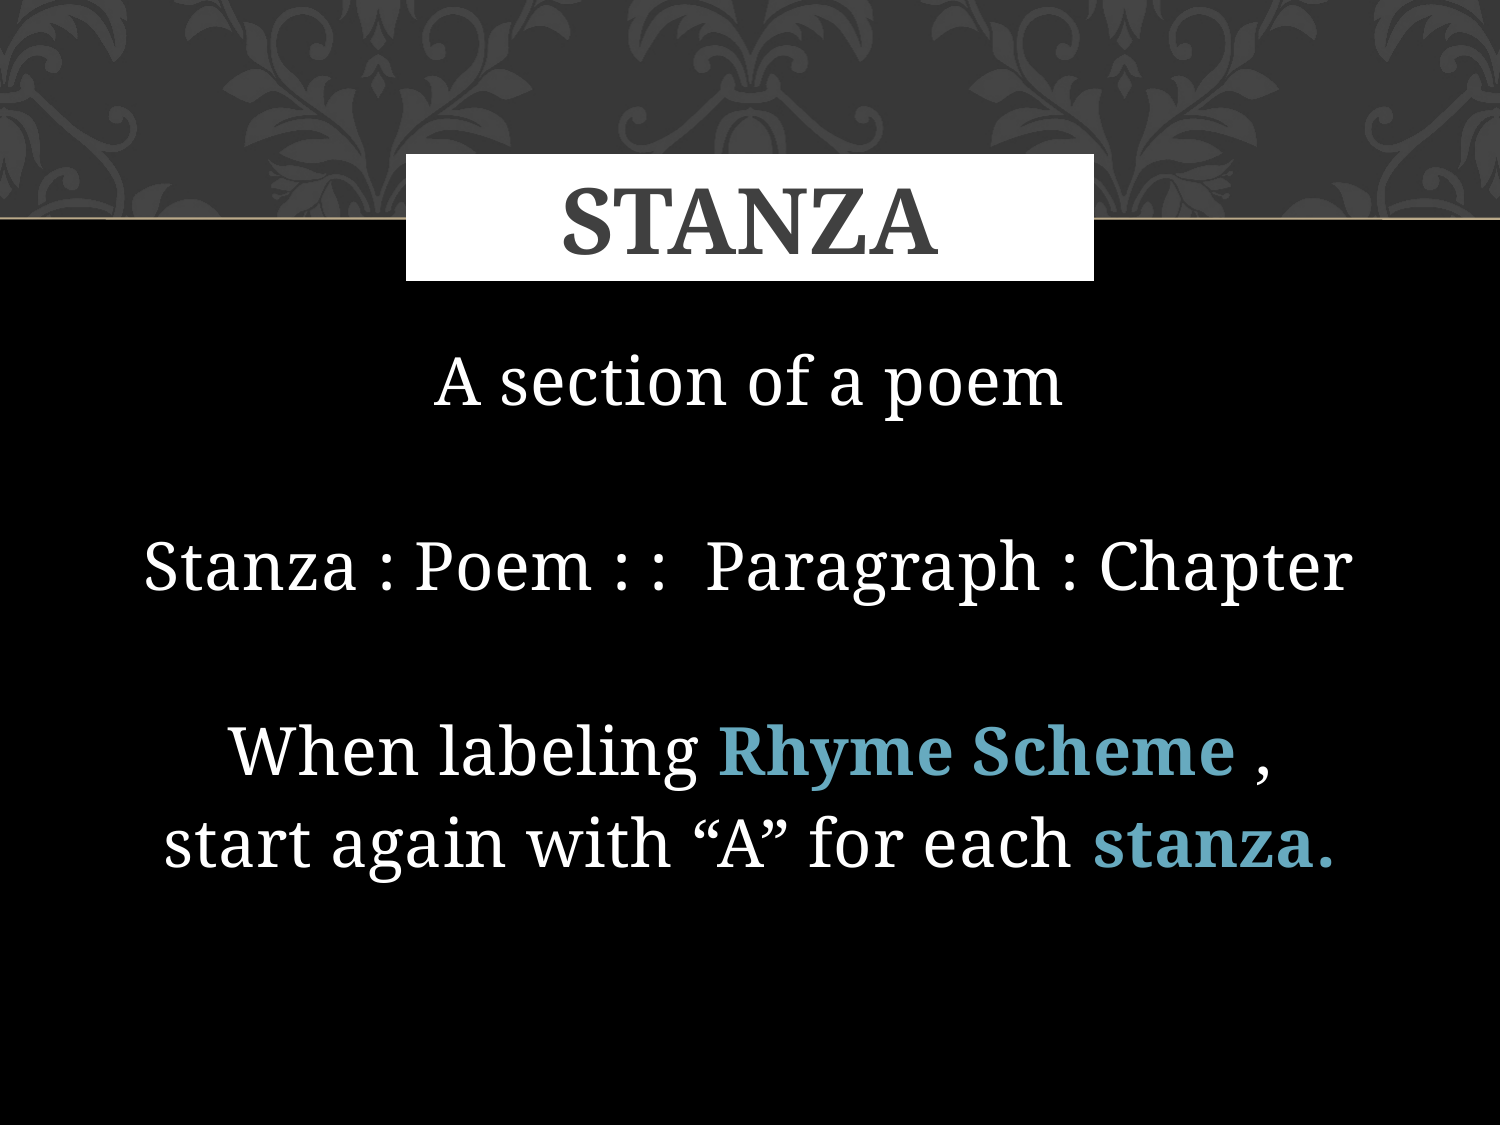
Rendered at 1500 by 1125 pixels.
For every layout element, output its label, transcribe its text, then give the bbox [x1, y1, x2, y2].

list A section of a poem Stanza : Poem : : Paragraph : Chapter When labeling Rhyme Scheme , start again with “A” for each stanza. [75, 331, 1425, 1007]
title STANZA [406, 154, 1094, 281]
